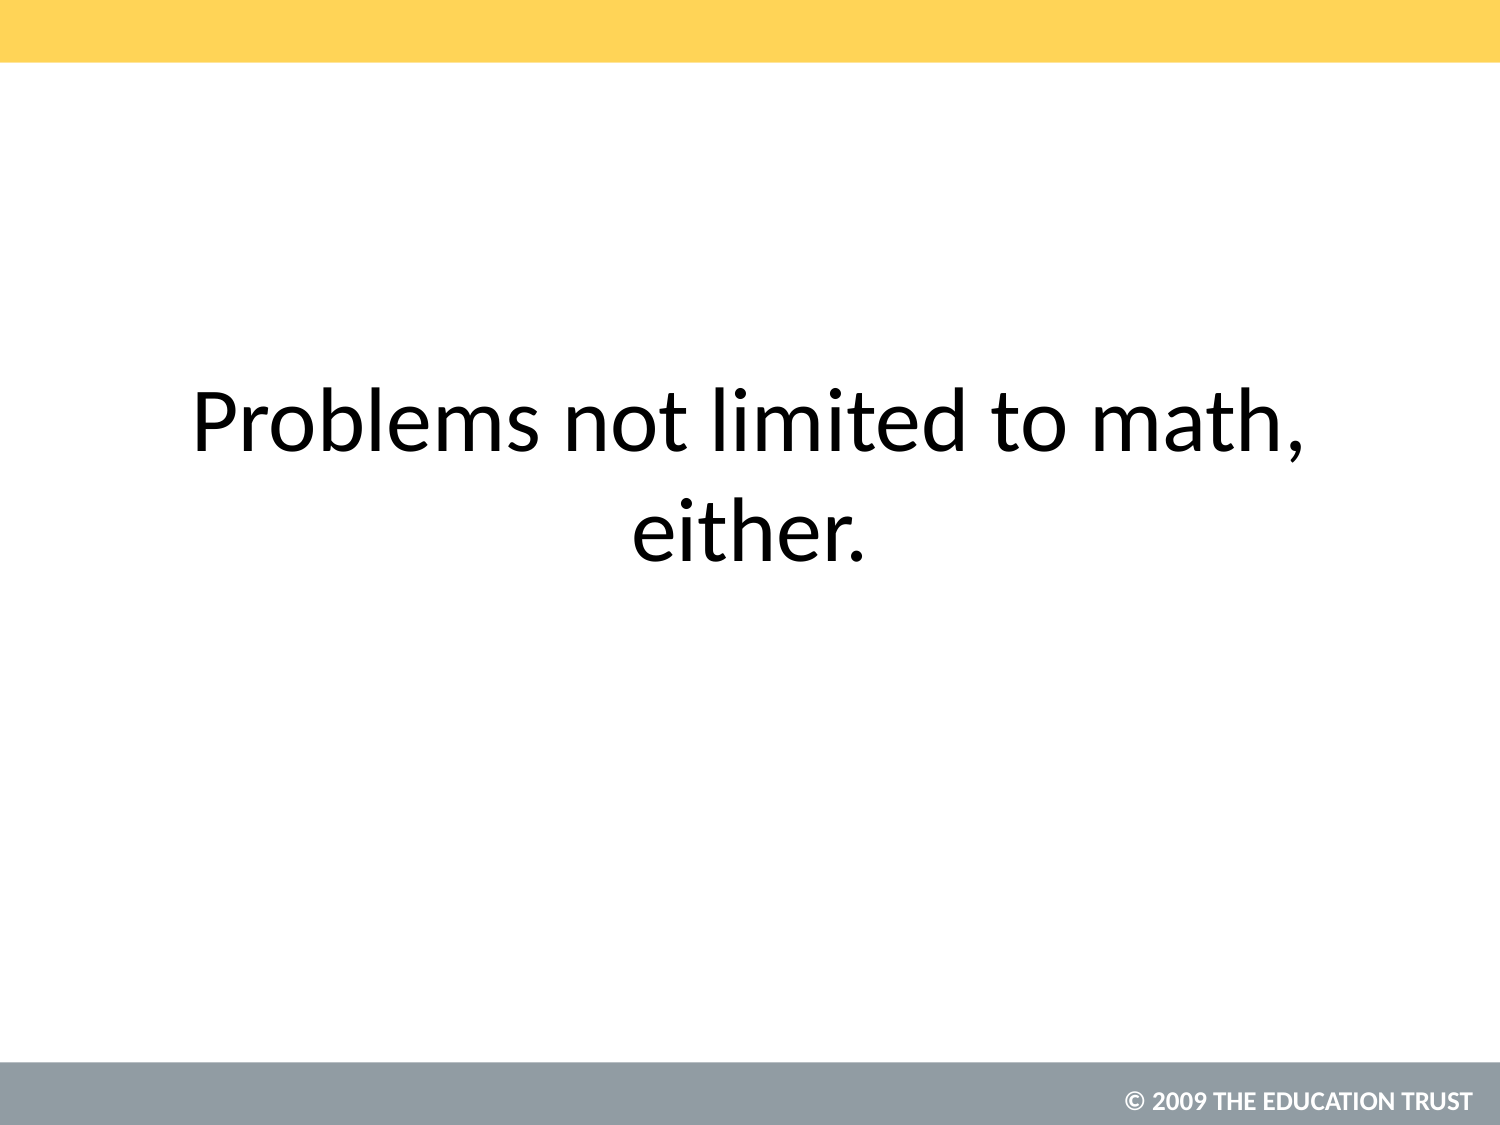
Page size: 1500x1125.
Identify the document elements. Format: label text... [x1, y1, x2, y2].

title Problems not limited to math, either. [112, 349, 1388, 591]
